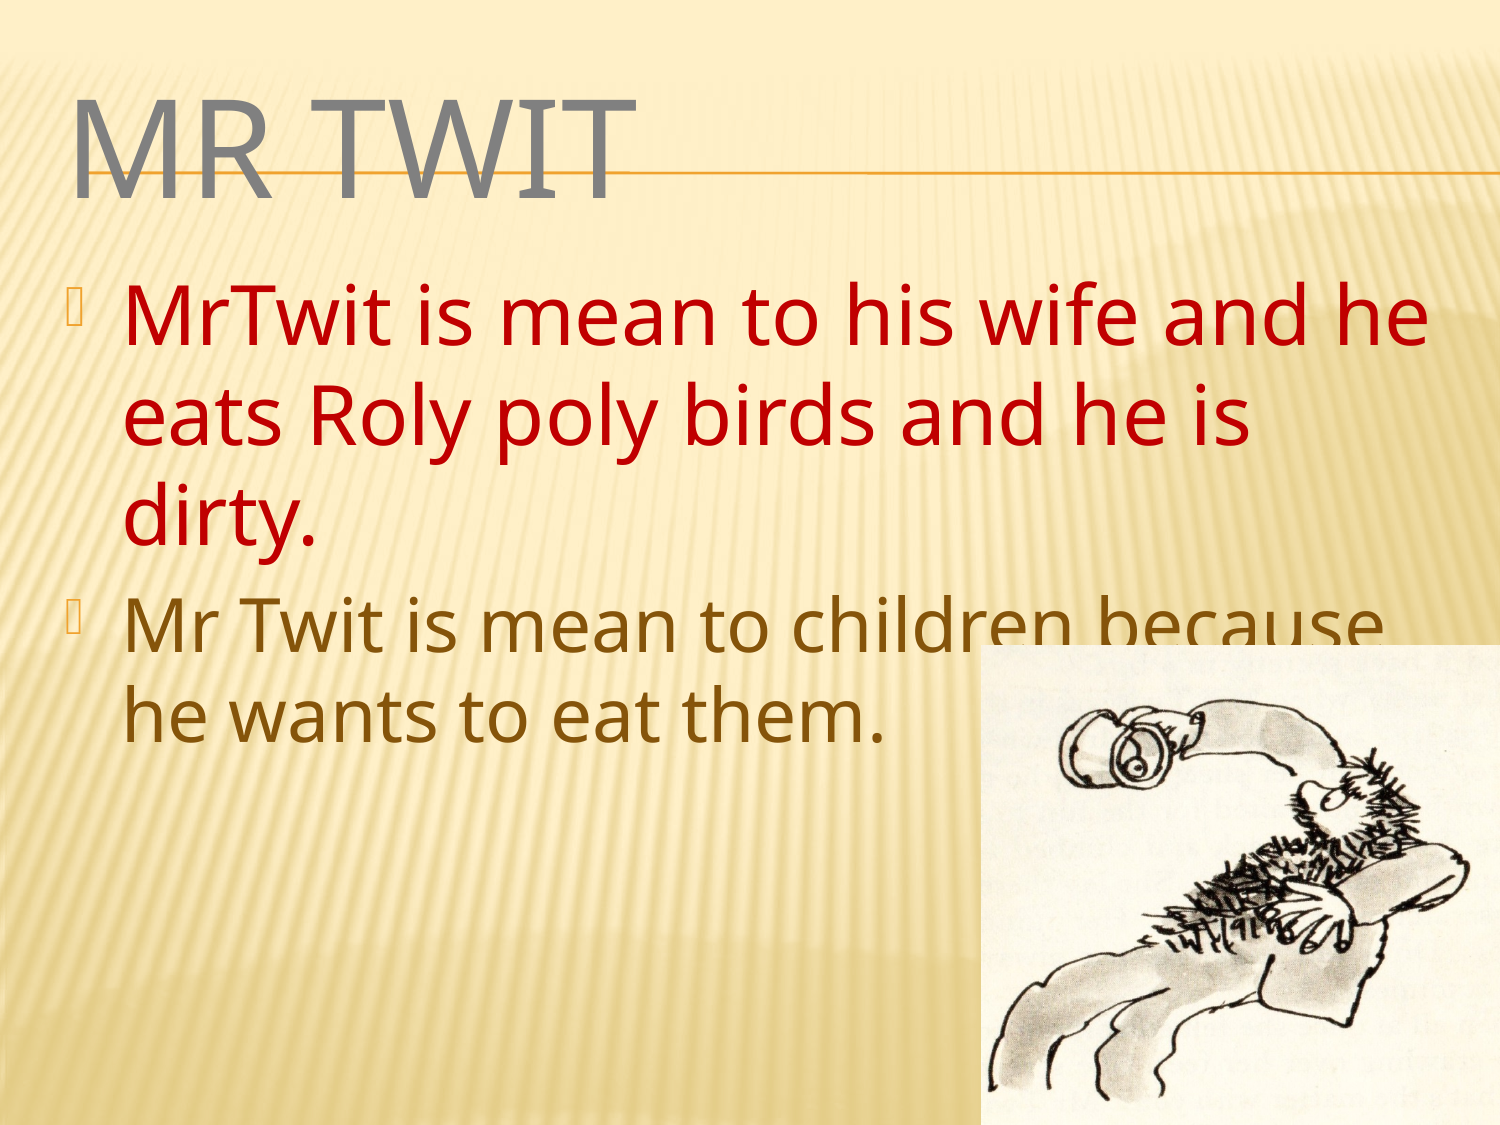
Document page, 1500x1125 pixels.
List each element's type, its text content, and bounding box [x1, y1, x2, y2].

list MrTwit is mean to his wife and he eats Roly poly birds and he is dirty. Mr Twit is mean to children because he wants to eat them. [50, 254, 1475, 998]
picture [981, 644, 1500, 1125]
title Mr twit [50, 75, 1475, 213]
